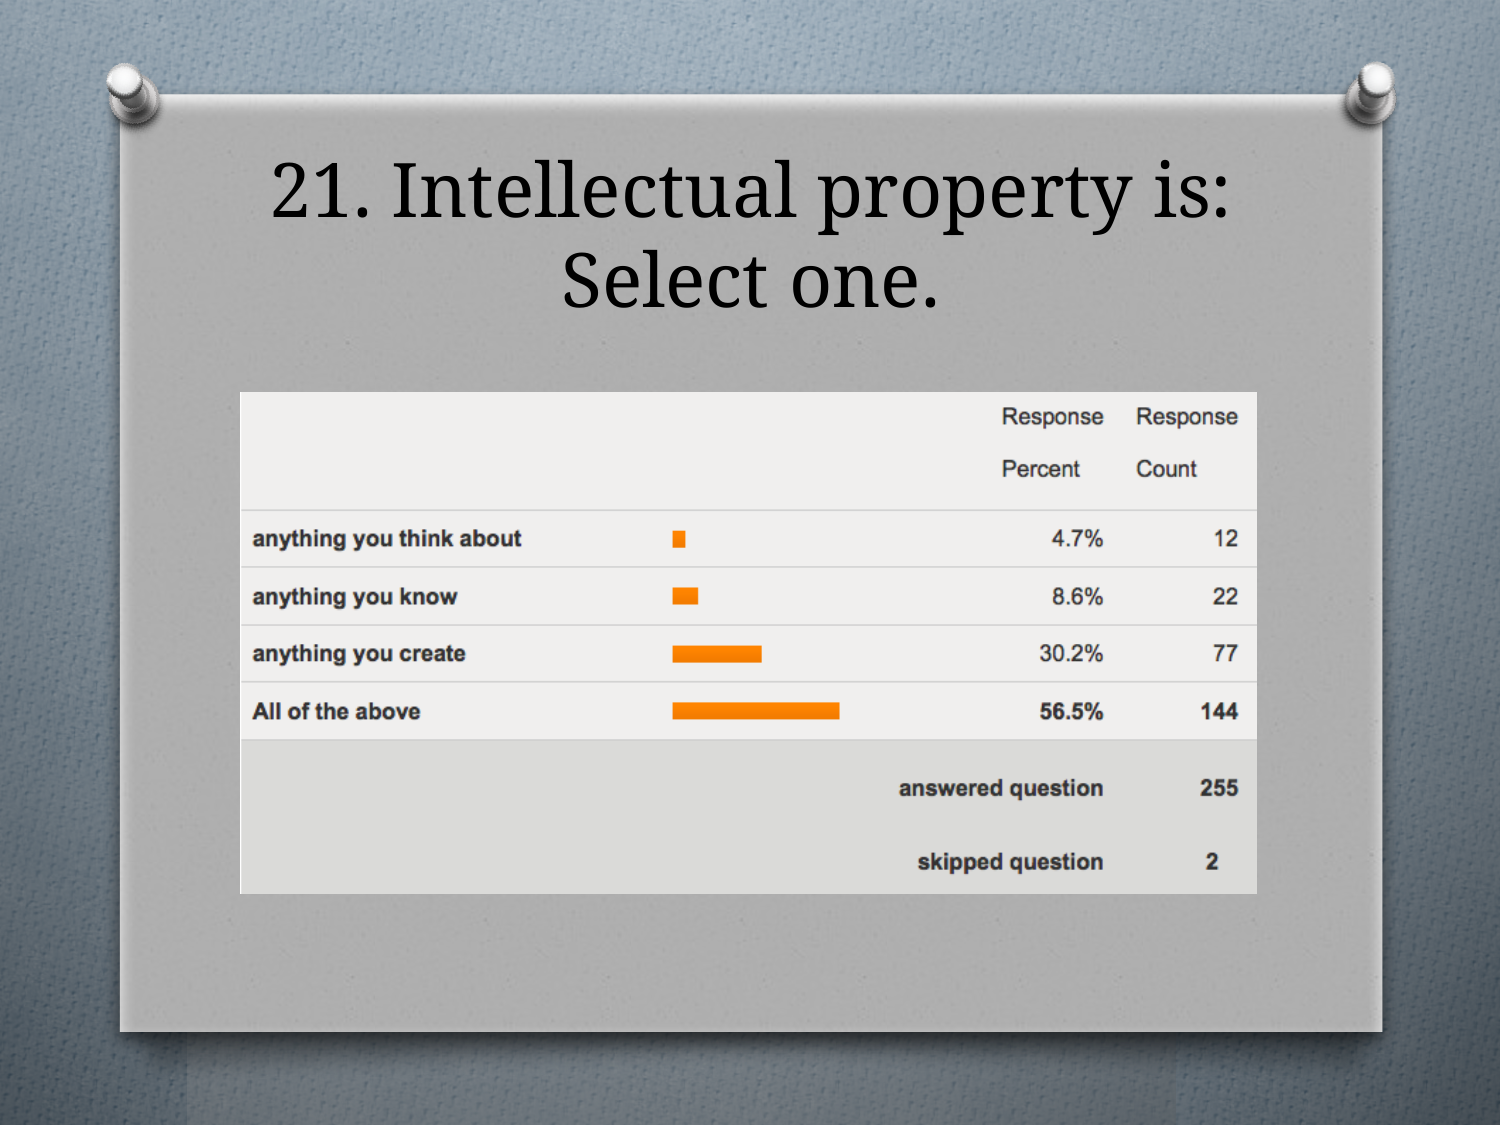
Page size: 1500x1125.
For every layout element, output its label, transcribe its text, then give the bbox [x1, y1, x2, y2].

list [239, 347, 1257, 940]
title 21. Intellectual property is: Select one. [179, 134, 1323, 332]
picture [1317, 35, 1439, 156]
picture [75, 29, 198, 153]
